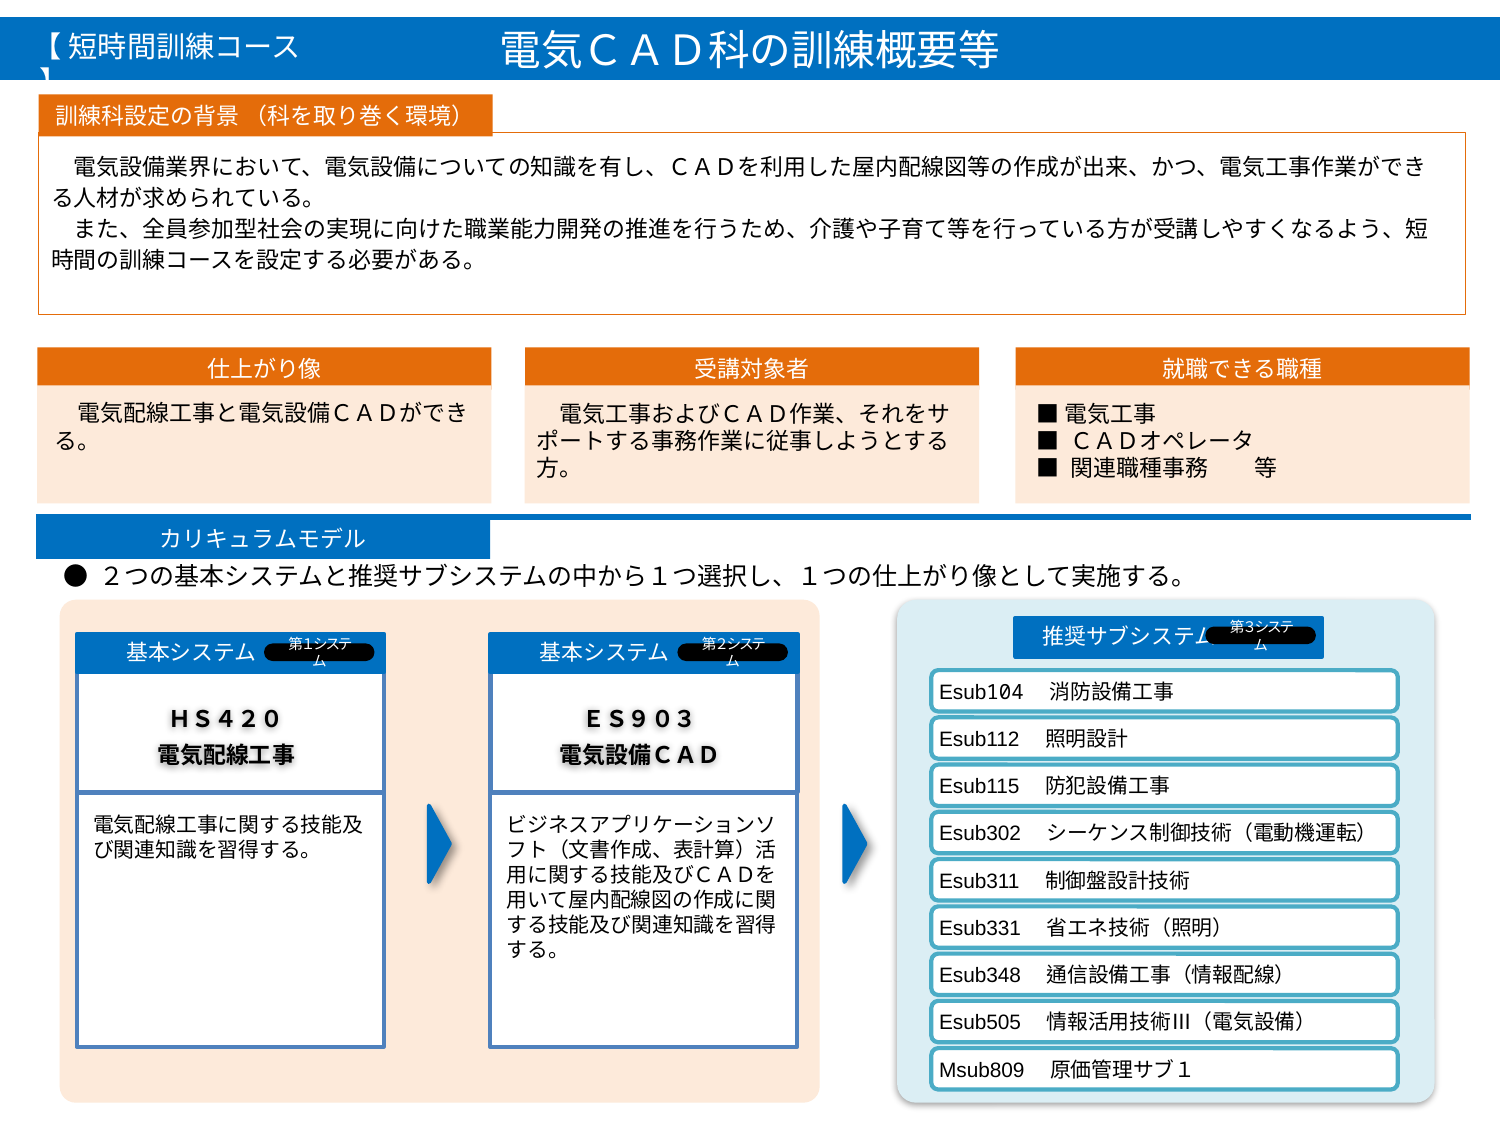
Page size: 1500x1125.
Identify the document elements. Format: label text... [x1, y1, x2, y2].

text_box Esub115 防犯設備工事 [929, 762, 1400, 809]
text_box ● ２つの基本システムと推奨サブシステムの中から１つ選択し、１つの仕上がり像として実施する。 [48, 552, 1424, 598]
text_box Esub104 消防設備工事 [929, 668, 1400, 714]
text_box 推奨サブシステム [1013, 616, 1324, 659]
text_box 基本システム [488, 632, 800, 674]
text_box [842, 803, 868, 884]
text_box Esub348 通信設備工事（情報配線） [929, 951, 1400, 998]
text_box [75, 791, 386, 1049]
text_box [1015, 346, 1476, 504]
text_box Esub505 情報活用技術Ⅲ（電気設備） [929, 998, 1400, 1045]
text_box ビジネスアプリケーションソフト（文書作成、表計算）活用に関する技能及びＣＡＤを用いて屋内配線図の作成に関する技能及び関連知識を習得する。 [492, 804, 800, 970]
text_box ＥＳ９０３ 電気設備ＣＡＤ [505, 655, 775, 774]
text_box ＨＳ４２０ 電気配線工事 [91, 655, 361, 774]
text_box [36, 346, 493, 504]
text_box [35, 97, 1466, 315]
text_box 基本システム [75, 632, 386, 674]
text_box Esub311 制御盤設計技術 [929, 857, 1400, 903]
text_box [426, 803, 452, 884]
text_box Msub809 原価管理サブ１ [929, 1046, 1400, 1092]
text_box 【 短時間訓練コース 】 [18, 21, 337, 106]
text_box Esub331 省エネ技術（照明） [929, 904, 1400, 950]
text_box [896, 598, 1436, 1104]
text_box 第２システム [677, 643, 788, 662]
text_box [57, 598, 822, 1105]
text_box 電気ＣＡＤ科の訓練概要等 [0, 17, 1500, 80]
text_box Esub302 シーケンス制御技術（電動機運転） [929, 809, 1400, 856]
text_box 電気配線工事に関する技能及び関連知識を習得する。 [78, 804, 386, 870]
text_box [488, 674, 800, 794]
text_box カリキュラムモデル [36, 525, 491, 559]
text_box 第３システム [1205, 626, 1316, 645]
text_box Esub112 照明設計 [929, 715, 1400, 761]
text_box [521, 346, 983, 504]
text_box [488, 791, 799, 1049]
text_box 第１システム [264, 643, 375, 662]
text_box [75, 674, 386, 791]
